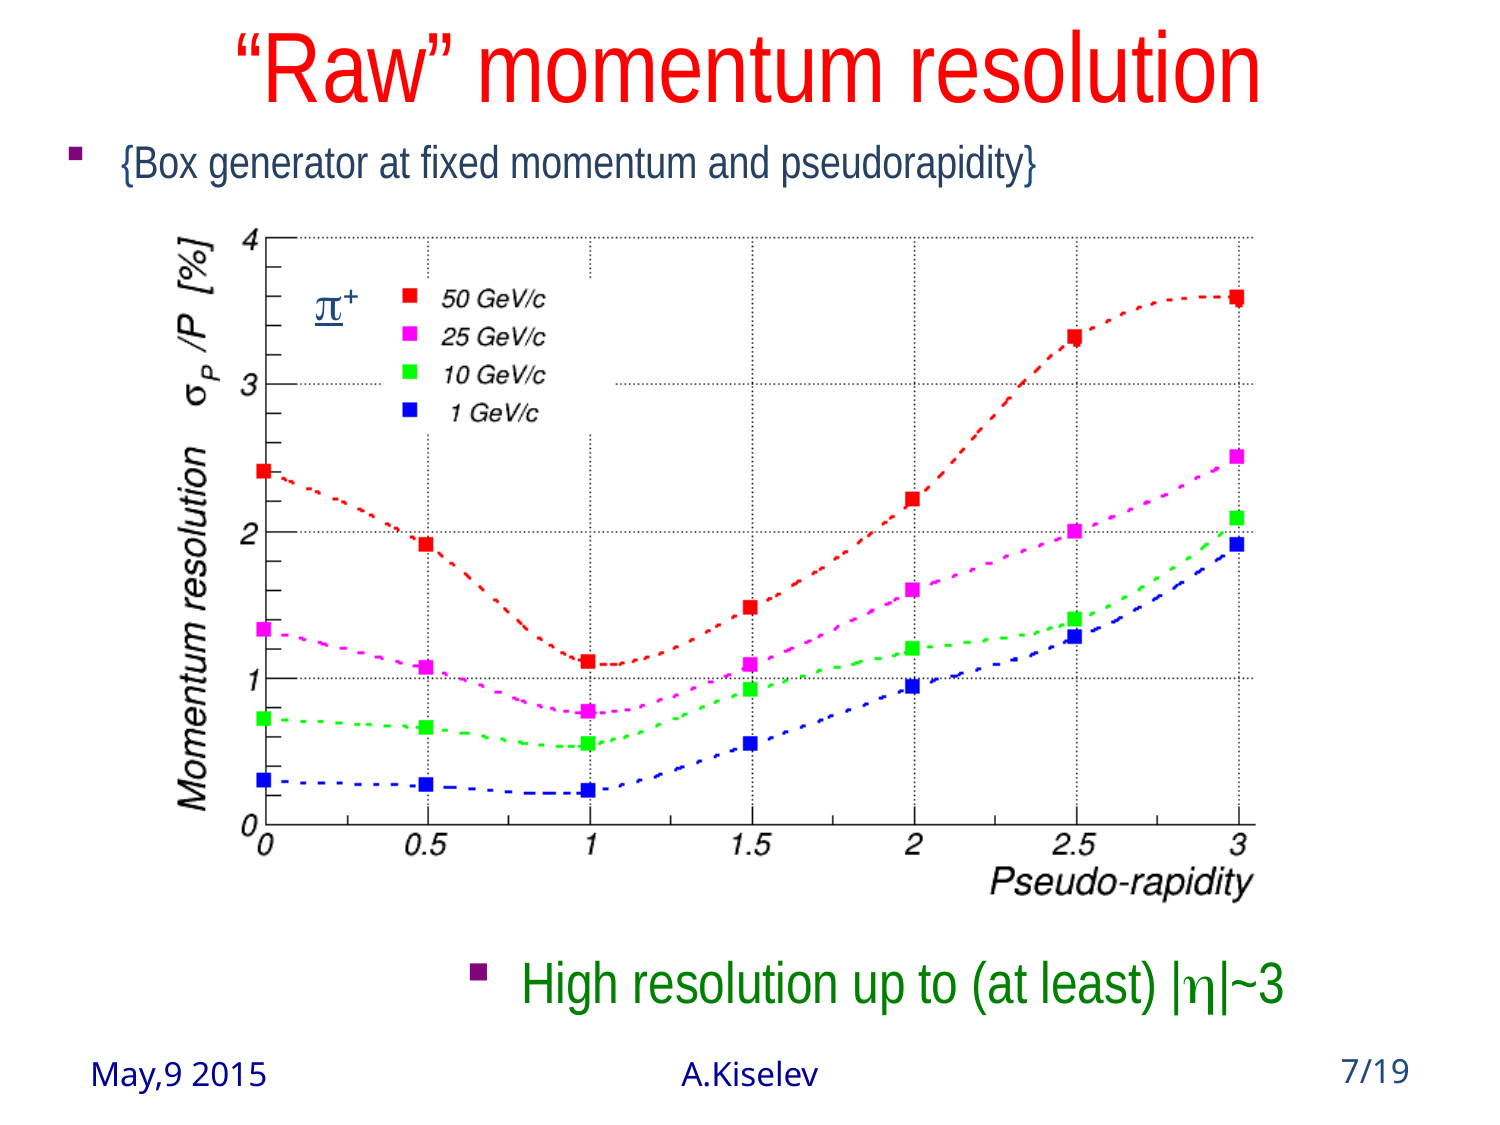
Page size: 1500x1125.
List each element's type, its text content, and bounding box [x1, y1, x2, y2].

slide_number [75, 1042, 425, 1103]
text_box High resolution up to (at least) |h|~3 [450, 937, 1375, 1024]
title “Raw” momentum resolution [0, 0, 1500, 125]
text_box {Box generator at fixed momentum and pseudorapidity} [49, 125, 1475, 225]
picture [149, 224, 1313, 915]
footer A.Kiselev [512, 1042, 988, 1103]
slide_number 7/19 [1074, 1042, 1425, 1103]
